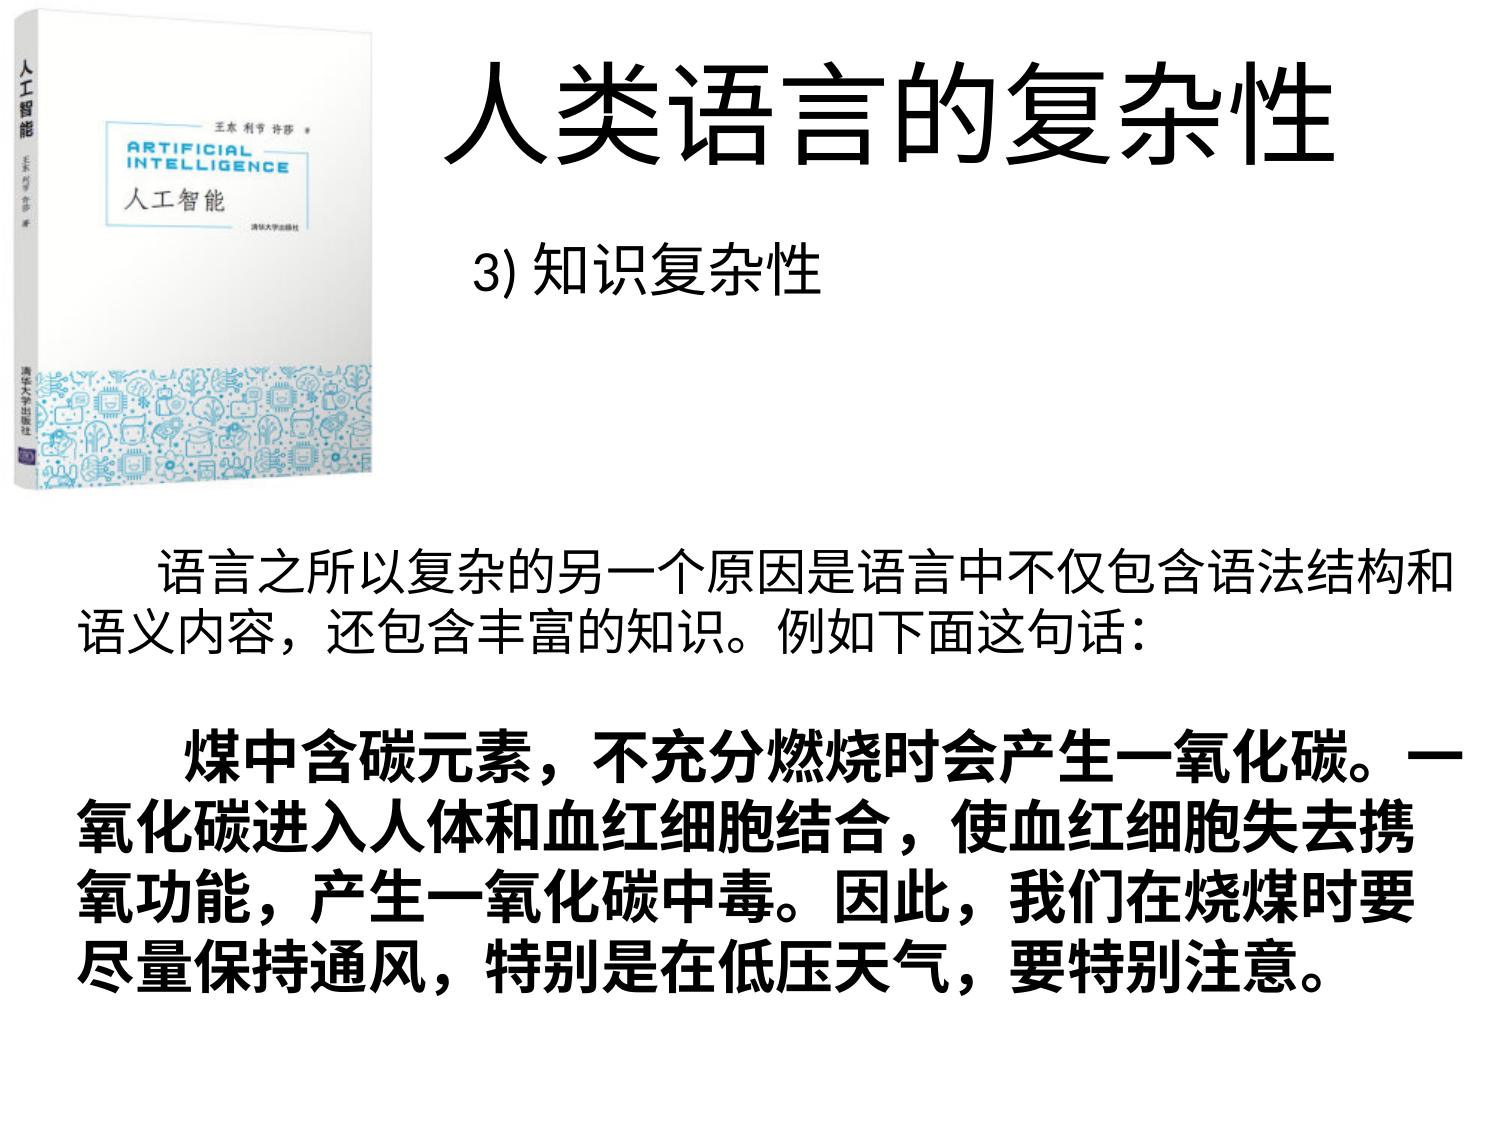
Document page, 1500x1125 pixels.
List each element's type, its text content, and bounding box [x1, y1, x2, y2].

text_box 人类语言的复杂性 [424, 52, 1355, 189]
picture [0, 0, 441, 510]
text_box 语言之所以复杂的另一个原因是语言中不仅包含语法结构和语义内容，还包含丰富的知识。例如下面这句话： 煤中含碳元素，不充分燃烧时会产生一氧化碳。一氧化碳进入人体和血红细胞结合，使血红细胞失去携氧功能，产生一氧化碳中毒。因此，我们在烧煤时要尽量保持通风，特别是在低压天气，要特别注意。 [62, 532, 1482, 1008]
text_box 3)知识复杂性 [456, 225, 1192, 311]
